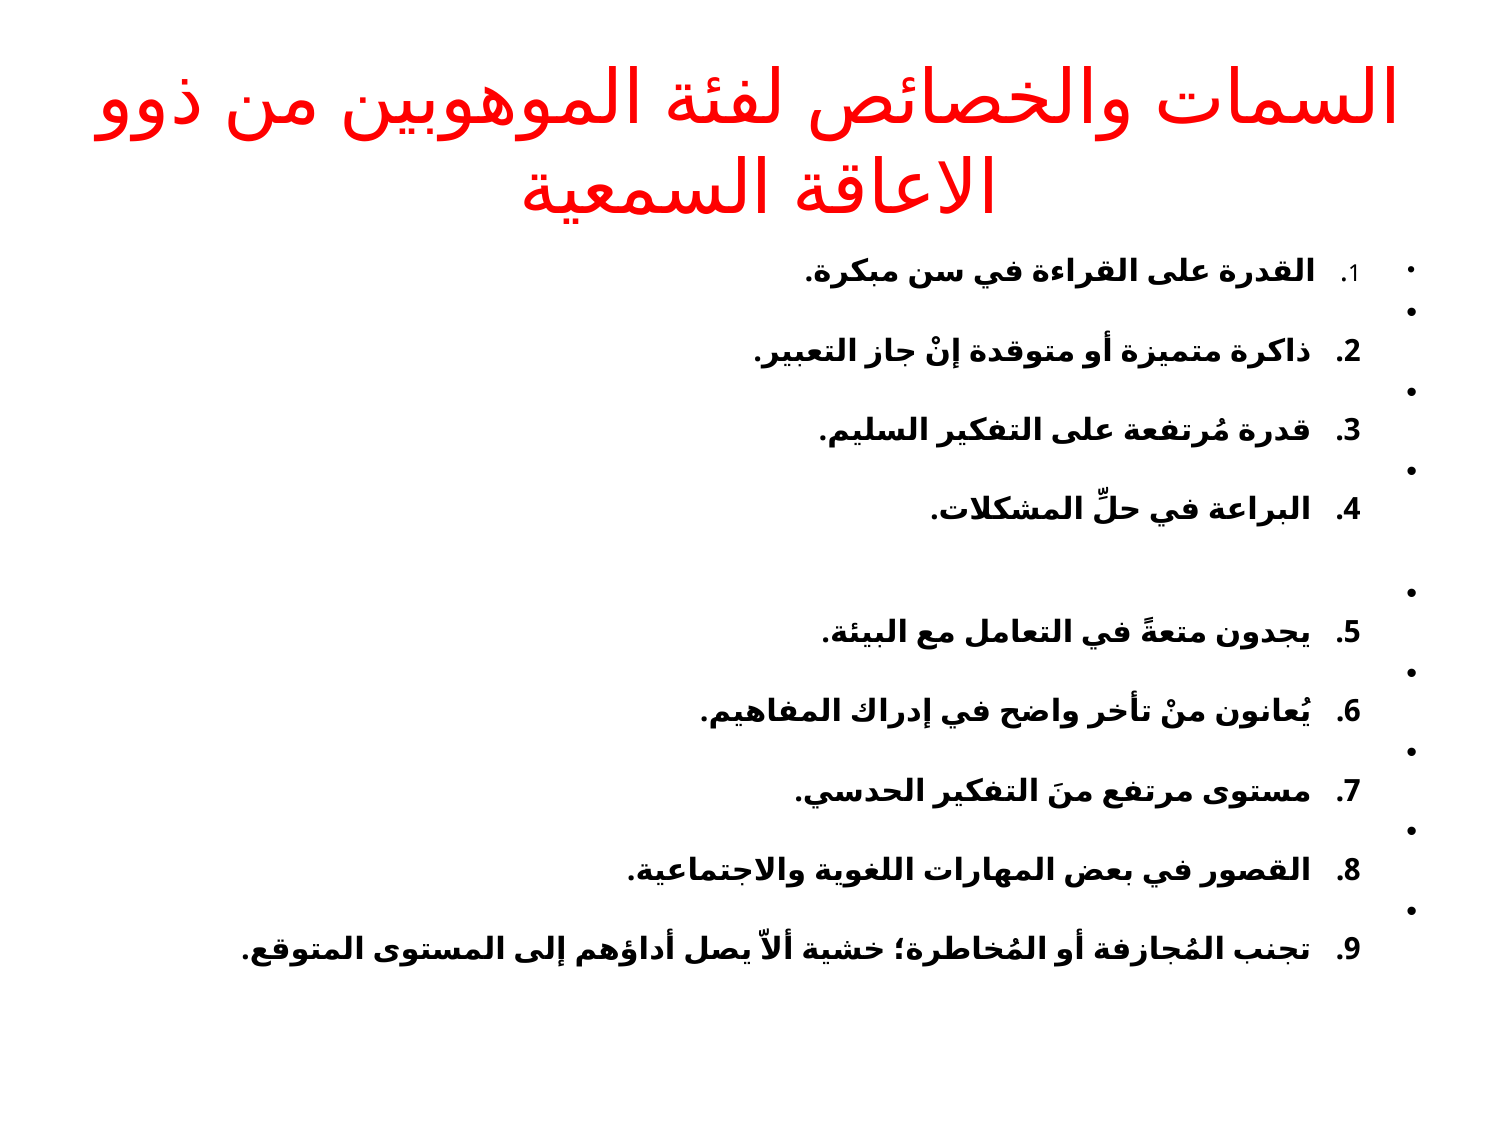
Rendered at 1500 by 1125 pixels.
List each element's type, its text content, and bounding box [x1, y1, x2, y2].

title السمات والخصائص لفئة الموهوبين من ذوو الاعاقة السمعية [75, 45, 1425, 233]
list 1. القدرة على القراءة في سن مبكرة. 2. ذاكرة متميزة أو متوقدة إنْ جاز التعبير. 3. قدرة مُرتفعة على التفكير السليم. 4. البراعة في حلِّ المشكلات. 5. يجدون متعةً في التعامل مع البيئة. 6. يُعانون منْ تأخر واضح في إدراك المفاهيم. 7. مستوى مرتفع منَ التفكير الحدسي. 8. القصور في بعض المهارات اللغوية والاجتماعية. 9. تجنب المُجازفة أو المُخاطرة؛ خشية ألاّ يصل أداؤهم إلى المستوى المتوقع. [75, 243, 1425, 1059]
